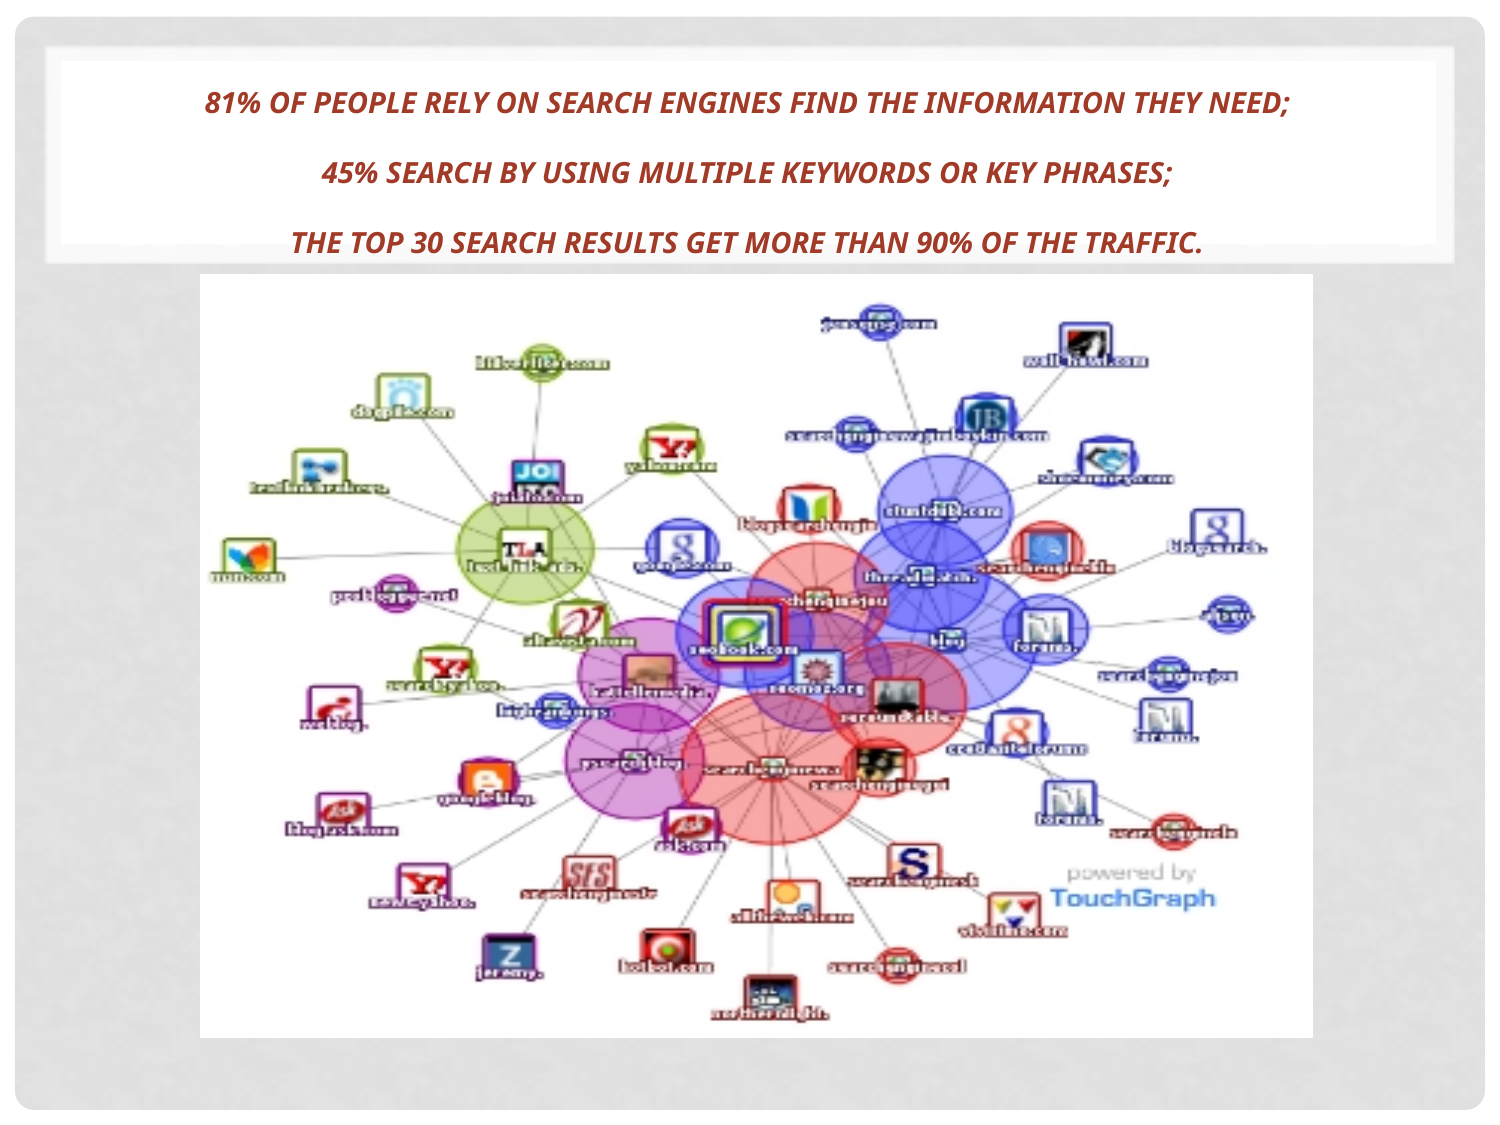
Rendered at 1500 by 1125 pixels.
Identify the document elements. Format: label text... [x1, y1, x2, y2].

title 81% of people rely on search engines find the information they need; 45% search by using multiple keywords or key phrases; The top 30 search results get more than 90% of the traffic. [69, 66, 1425, 313]
picture [199, 274, 1313, 1038]
